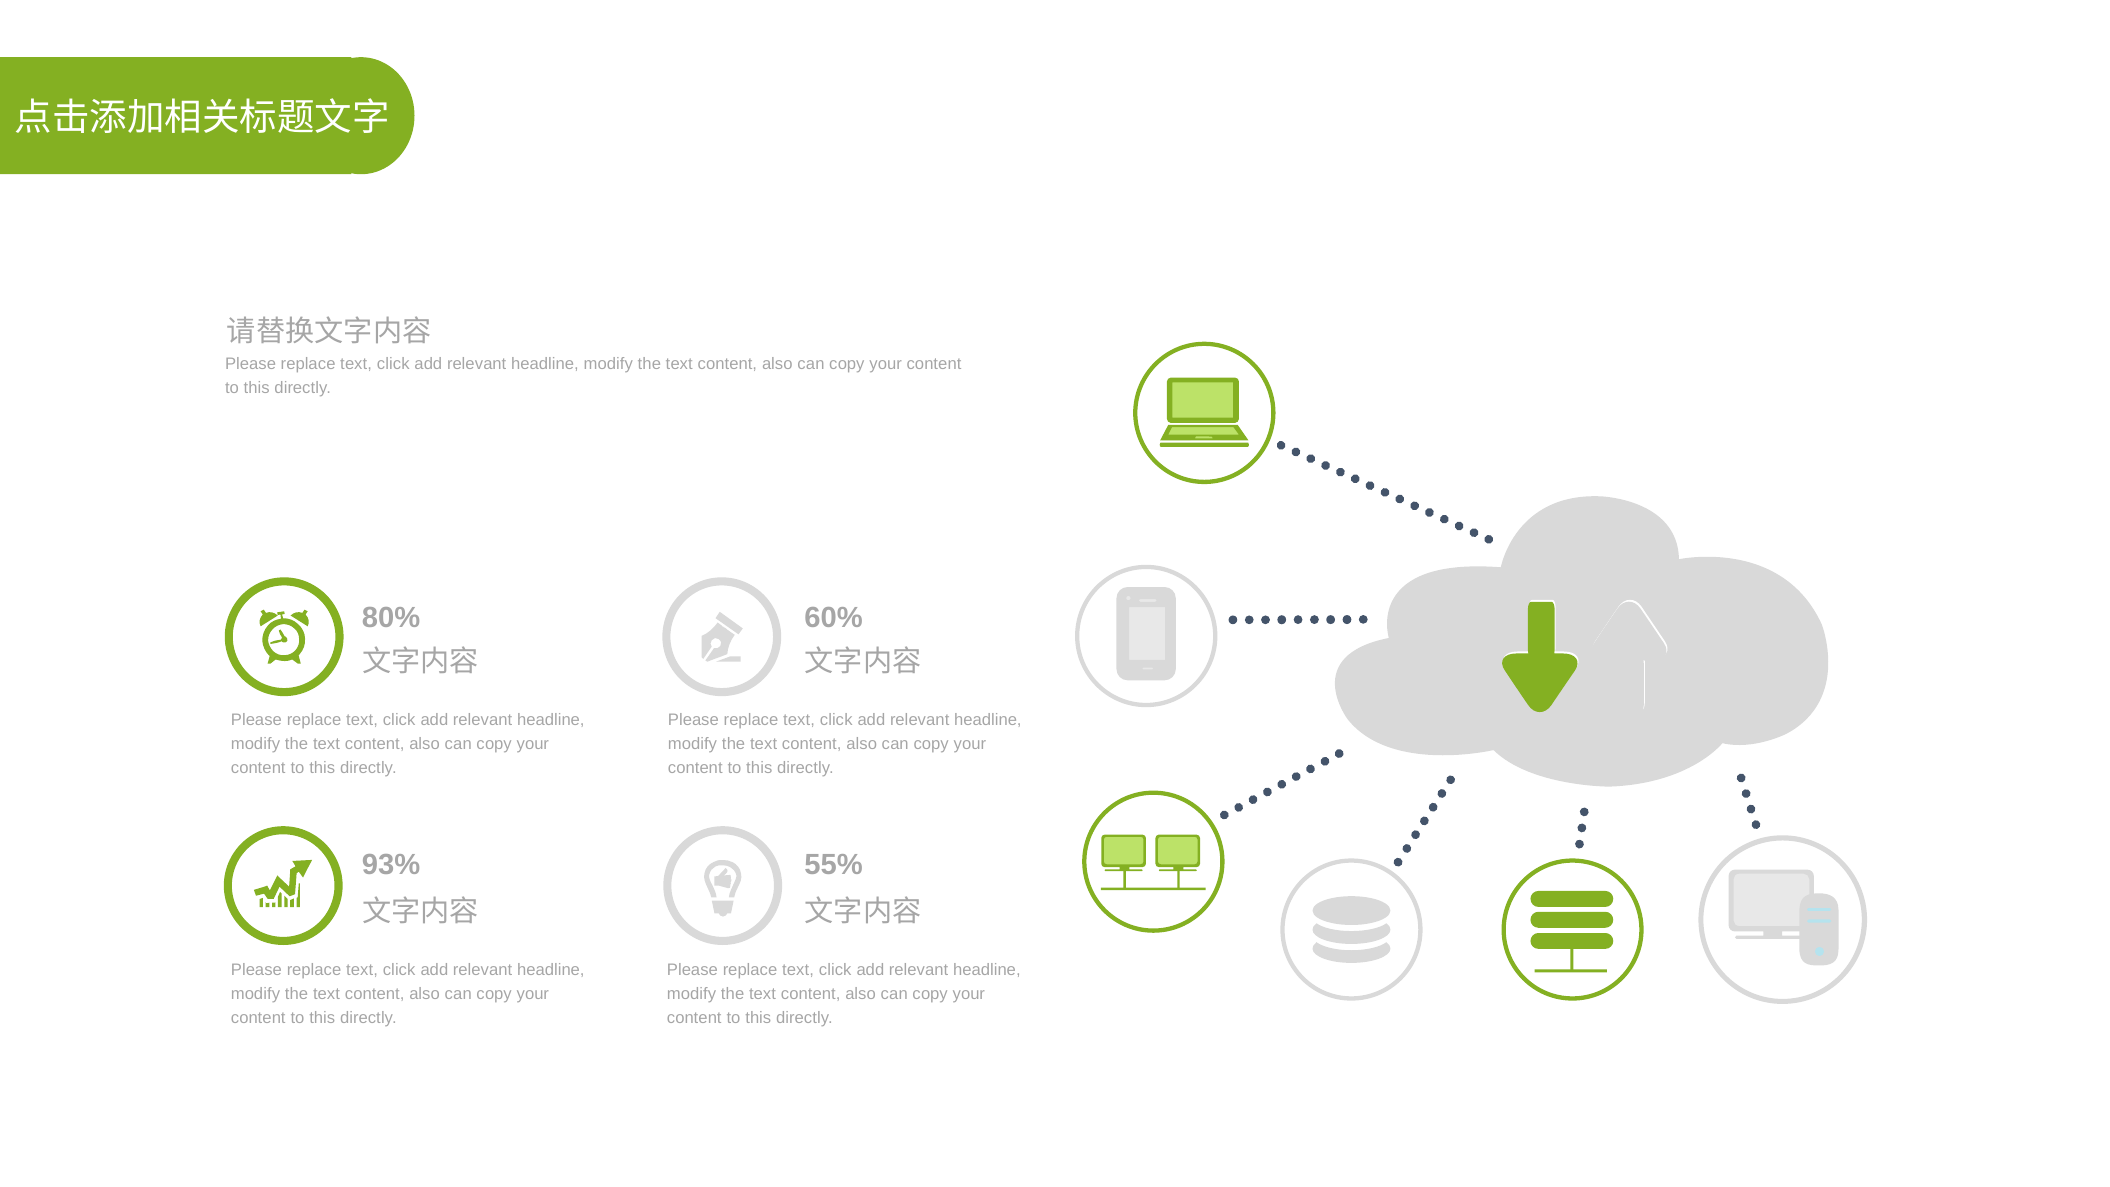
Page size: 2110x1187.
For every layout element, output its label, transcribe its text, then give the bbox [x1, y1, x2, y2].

text_box [284, 895, 288, 908]
text_box 文字内容 [347, 627, 494, 685]
text_box 点击添加相关标题文字 [0, 85, 415, 146]
text_box [223, 576, 345, 697]
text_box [1075, 341, 1868, 1004]
text_box [661, 576, 783, 697]
text_box [277, 892, 282, 908]
text_box Please replace text, click add relevant headline, modify the text content, also can copy your content to this directly. [652, 947, 1046, 1035]
text_box [222, 825, 344, 947]
text_box 93% [347, 831, 436, 888]
text_box Please replace text, click add relevant headline, modify the text content, also can copy your content to this directly. [216, 947, 610, 1035]
text_box [662, 825, 784, 947]
text_box Please replace text, click add relevant headline, modify the text content, also can copy your content to this directly. [216, 697, 610, 785]
text_box [259, 609, 306, 664]
text_box 文字内容 [789, 627, 937, 685]
text_box [259, 897, 263, 908]
text_box Please replace text, click add relevant headline, modify the text content, also can copy your content to this directly. [210, 341, 989, 405]
text_box [253, 859, 313, 899]
text_box [711, 900, 734, 917]
text_box [290, 609, 309, 627]
text_box 60% [789, 583, 878, 641]
text_box Please replace text, click add relevant headline, modify the text content, also can copy your content to this directly. [653, 697, 1047, 785]
text_box [701, 611, 743, 662]
text_box [296, 883, 300, 908]
text_box 80% [347, 583, 436, 641]
text_box [290, 898, 294, 908]
text_box 55% [789, 831, 878, 888]
text_box 文字内容 [347, 878, 494, 935]
text_box [704, 860, 742, 898]
text_box 请替换文字内容 [212, 298, 447, 341]
text_box 文字内容 [789, 878, 937, 935]
